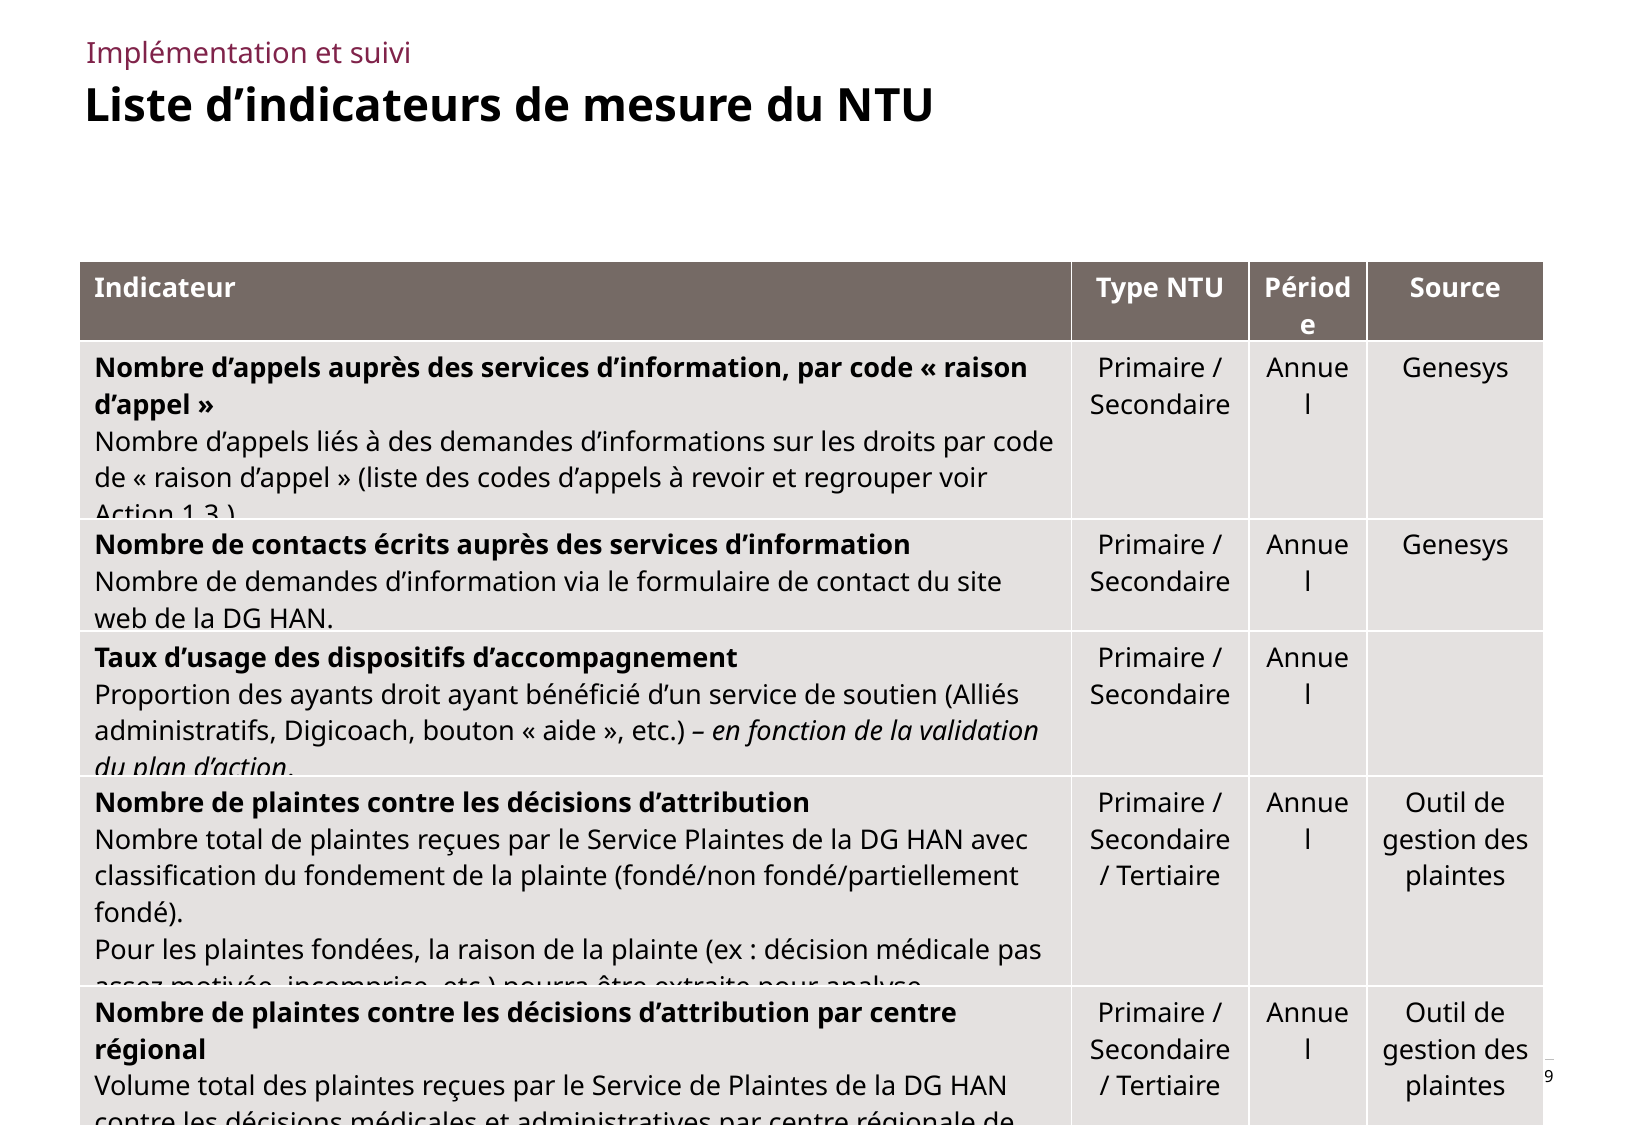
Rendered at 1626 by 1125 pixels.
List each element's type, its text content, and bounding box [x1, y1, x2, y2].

table_cell Genesys [1368, 342, 1543, 518]
table_cell Primaire / Secondaire [1072, 342, 1248, 518]
title Liste d’indicateurs de mesure du NTU [84, 82, 1550, 229]
text_box Implémentation et suivi [86, 38, 1522, 70]
table_cell Annuel [1250, 987, 1366, 1125]
table_cell Primaire / Secondaire [1072, 632, 1248, 775]
table_cell Outil de gestion des plaintes [1368, 777, 1543, 985]
table_cell Nombre de plaintes contre les décisions d’attribution Nombre total de plaintes reçues par le Service Plaintes de la DG HAN avec classification du fondement de la plainte (fondé/non fondé/partiellement fondé). Pour les plaintes fondées, la raison de la plainte (ex : décision médicale pas assez motivée, incomprise, etc.) pourra être extraite pour analyse. [80, 777, 1071, 985]
table_header Source [1368, 262, 1543, 340]
table_cell Nombre d’appels auprès des services d’information, par code « raison d’appel » Nombre d’appels liés à des demandes d’informations sur les droits par code de « raison d’appel » (liste des codes d’appels à revoir et regrouper voir Action 1.3.) [80, 342, 1071, 518]
table_cell Genesys [1368, 520, 1543, 630]
table_cell Annuel [1250, 342, 1366, 518]
table_cell [1368, 632, 1543, 775]
table_cell Primaire / Secondaire / Tertiaire [1072, 987, 1248, 1125]
table_header Période [1250, 262, 1366, 340]
table_cell Primaire / Secondaire [1072, 520, 1248, 630]
table_cell Annuel [1250, 777, 1366, 985]
table_cell Taux d’usage des dispositifs d’accompagnement Proportion des ayants droit ayant bénéficié d’un service de soutien (Alliés administratifs, Digicoach, bouton « aide », etc.) – en fonction de la validation du plan d’action. [80, 632, 1071, 775]
table_cell Annuel [1250, 520, 1366, 630]
table_cell Nombre de plaintes contre les décisions d’attribution par centre régional Volume total des plaintes reçues par le Service de Plaintes de la DG HAN contre les décisions médicales et administratives par centre régionale de reconnaissance du handicap. [80, 987, 1071, 1125]
table_cell Outil de gestion des plaintes [1368, 987, 1543, 1125]
table_header Indicateur [80, 262, 1071, 340]
table_cell Annuel [1250, 632, 1366, 775]
table_cell Nombre de contacts écrits auprès des services d’information Nombre de demandes d’information via le formulaire de contact du site web de la DG HAN. [80, 520, 1071, 630]
table_header Type NTU [1072, 262, 1248, 340]
table_cell Primaire / Secondaire / Tertiaire [1072, 777, 1248, 985]
